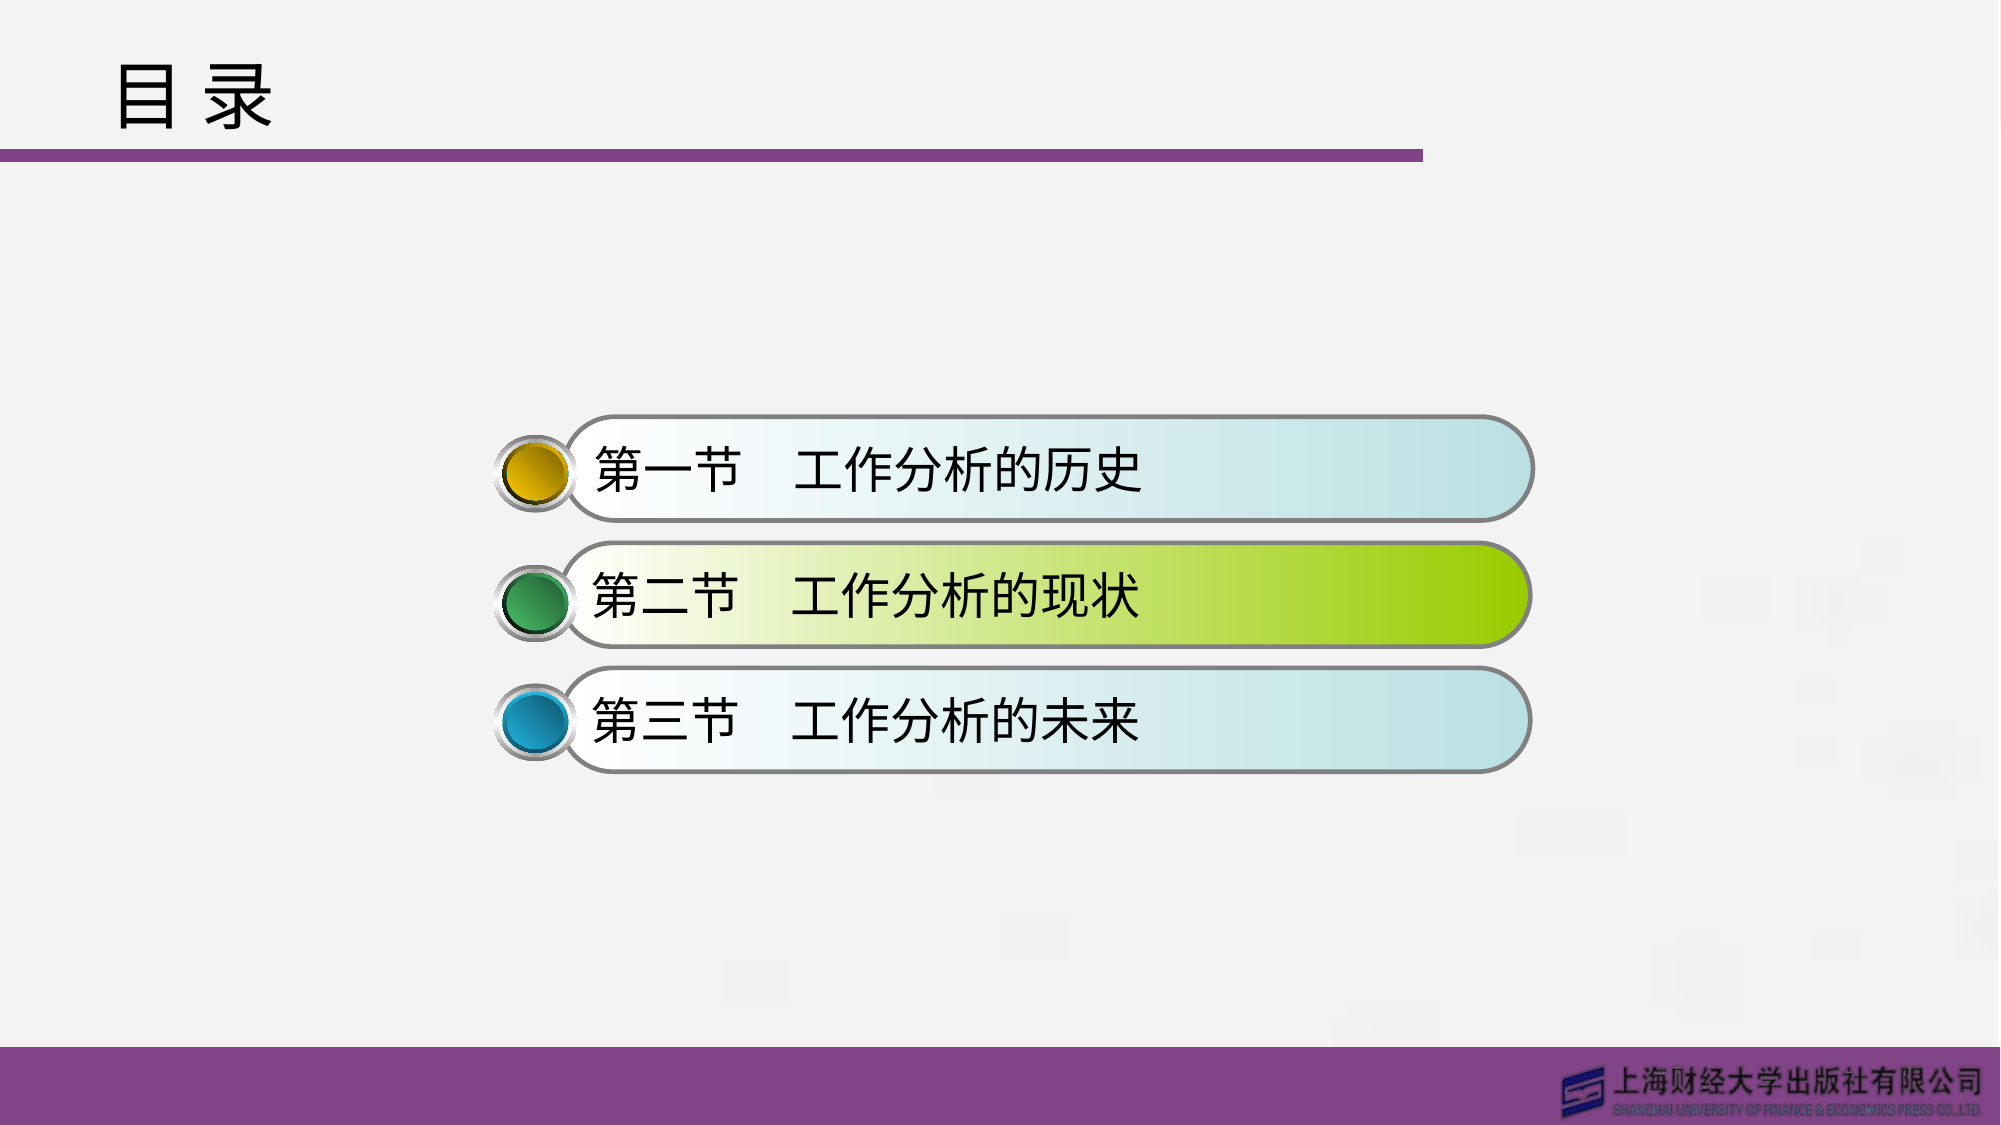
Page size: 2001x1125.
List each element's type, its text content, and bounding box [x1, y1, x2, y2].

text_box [493, 416, 1533, 521]
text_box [493, 542, 1531, 647]
text_box [520, 104, 1355, 254]
picture [0, 0, 2001, 1125]
title 目 录 [94, 42, 1451, 146]
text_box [493, 667, 1531, 772]
